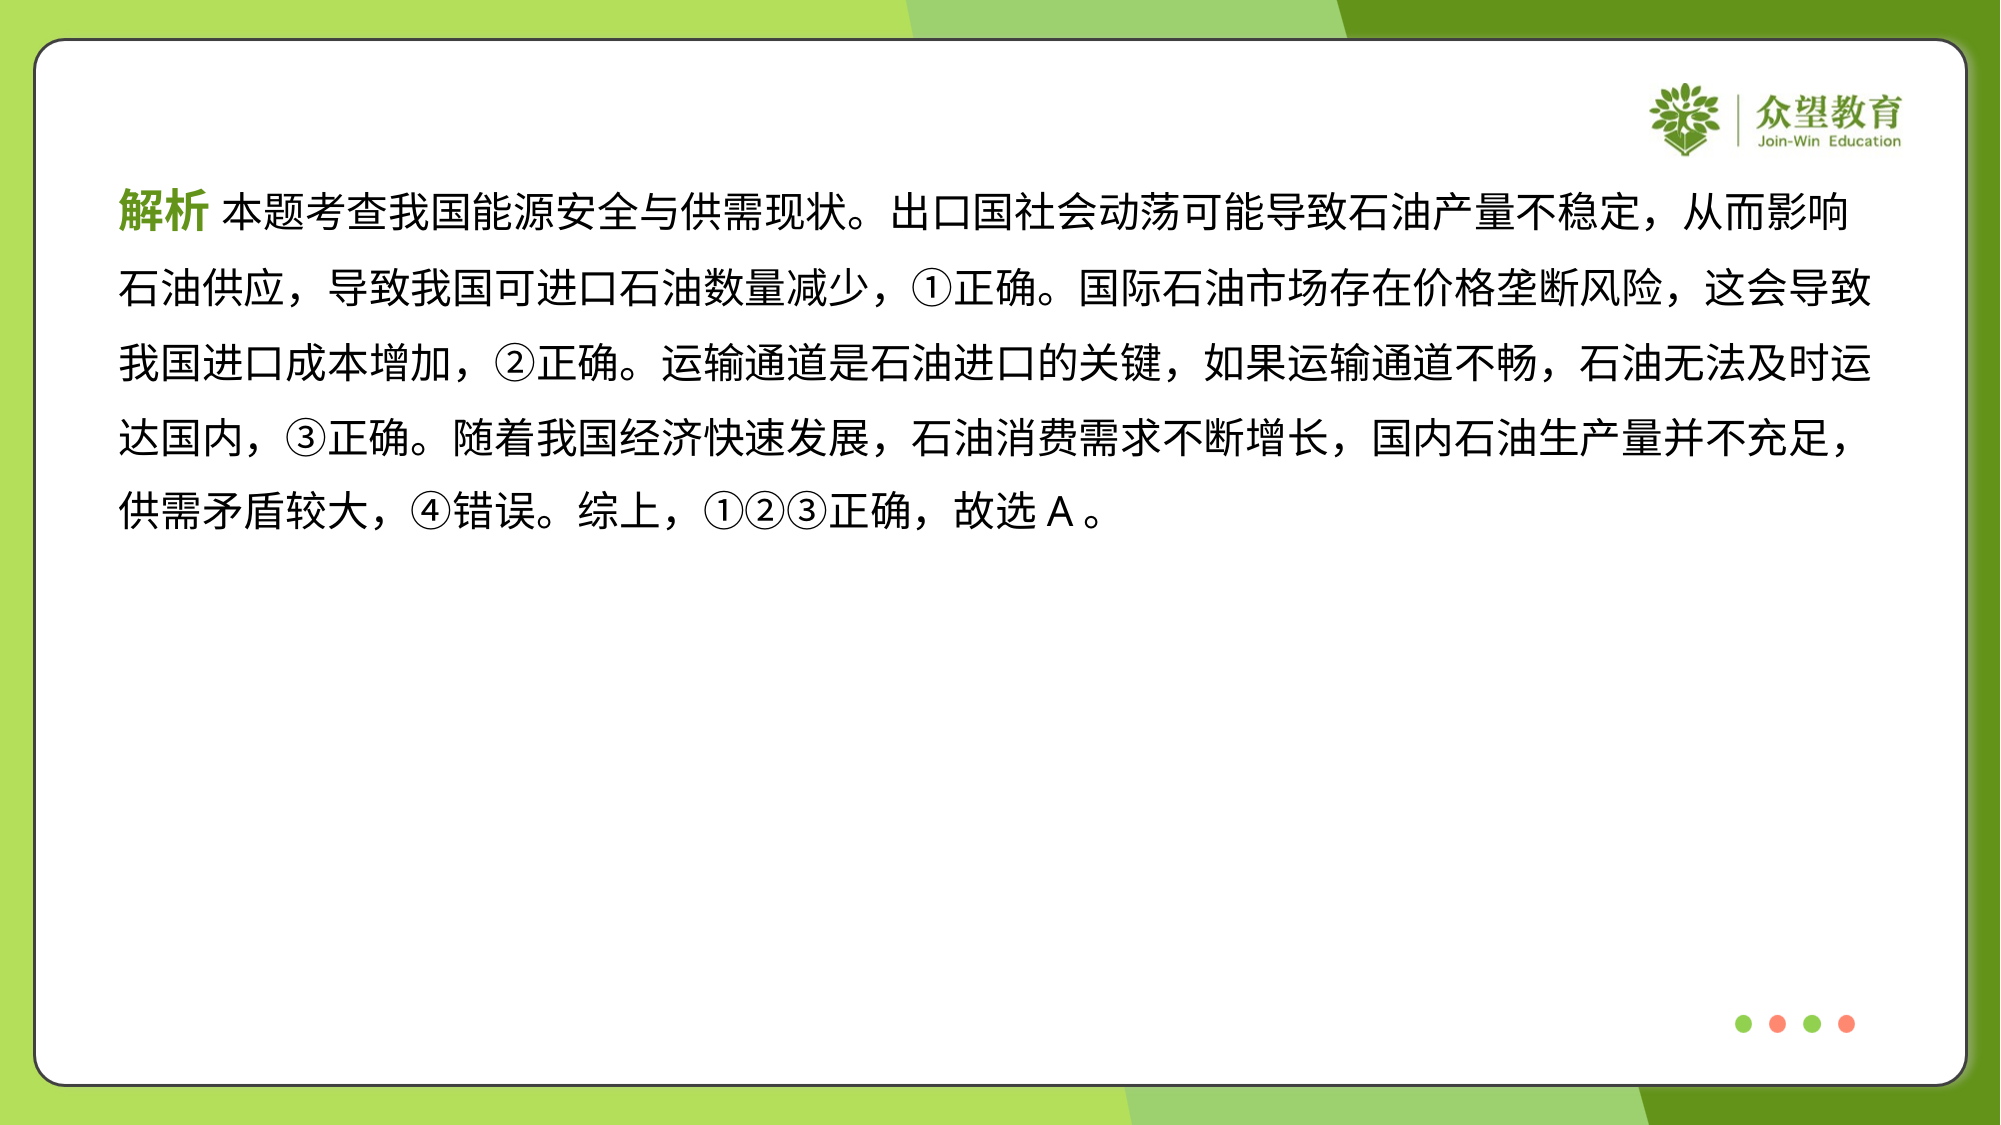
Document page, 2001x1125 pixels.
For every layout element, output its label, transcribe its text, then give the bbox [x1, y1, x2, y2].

picture [0, 0, 2000, 1125]
text_box 解析 本题考查我国能源安全与供需现状。出口国社会动荡可能导致石油产量不稳定，从而影响 石油供应，导致我国可进口石油数量减少，①正确。国际石油市场存在价格垄断风险，这会导致 我国进口成本增加，②正确。运输通道是石油进口的关键，如果运输通道不畅，石油无法及时运 达国内，③正确。随着我国经济快速发展，石油消费需求不断增长，国内石油生产量并不充足， 供需矛盾较大，④错误。综上，①②③正确，故选A。 [118, 159, 1883, 527]
